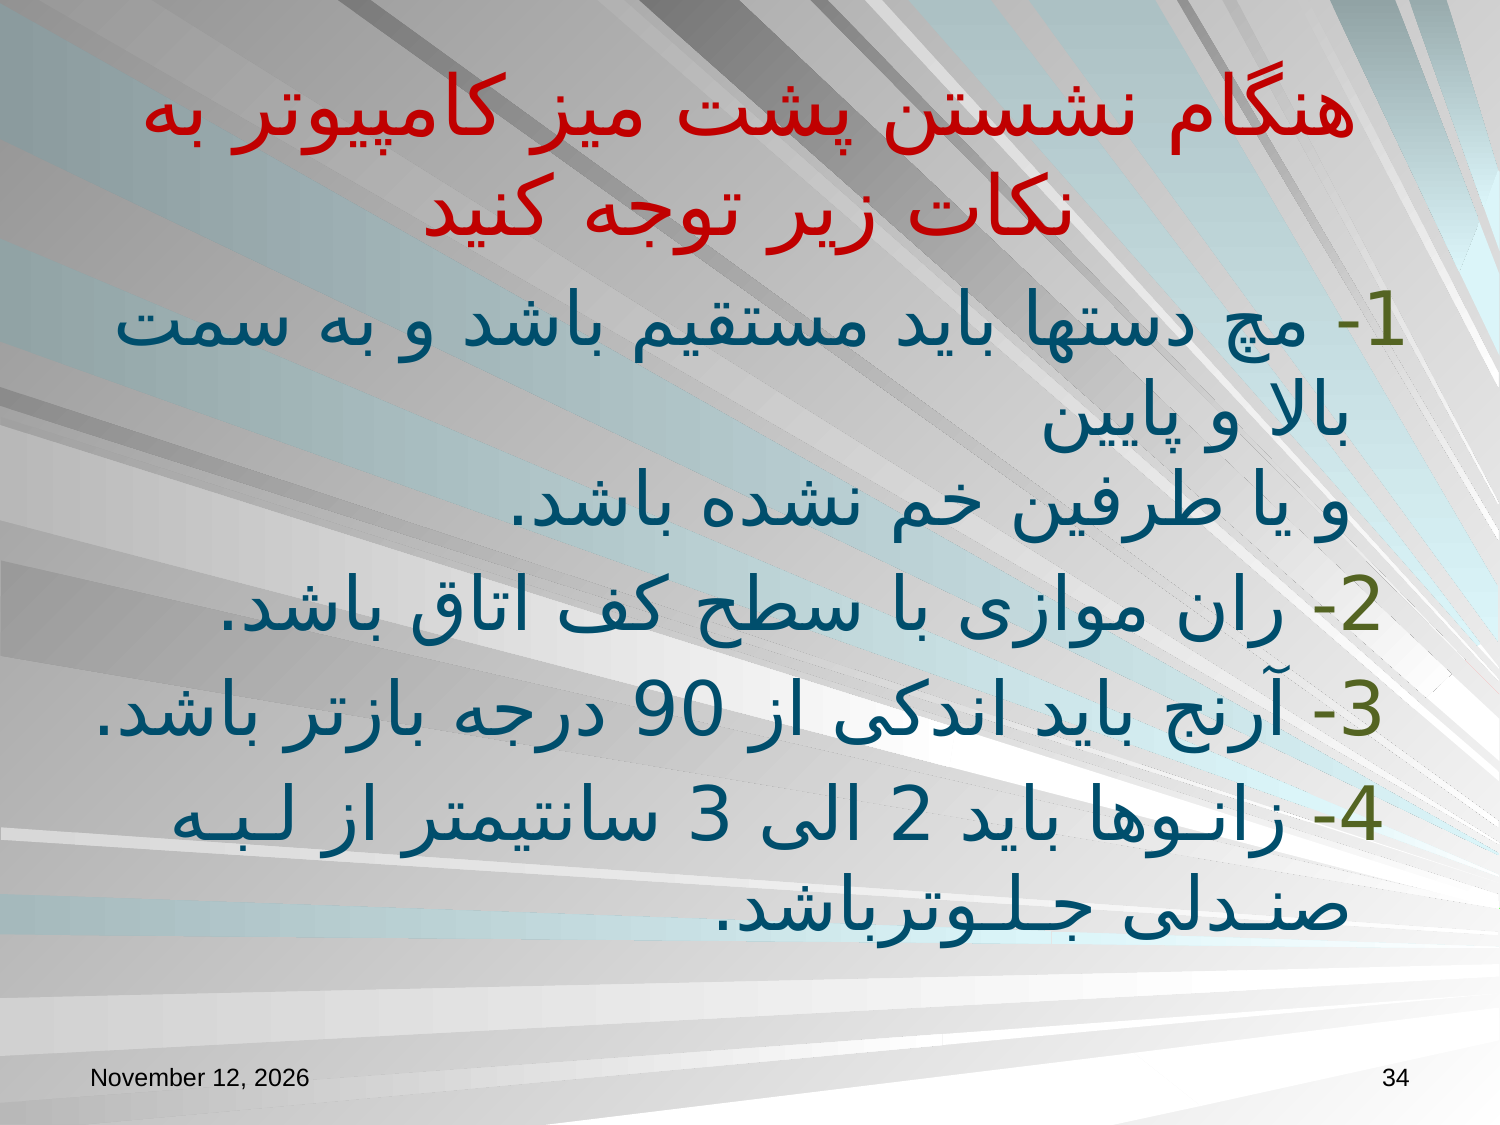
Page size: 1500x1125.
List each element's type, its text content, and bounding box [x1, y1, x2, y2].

slide_number 34 [1074, 1023, 1426, 1100]
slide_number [74, 1023, 426, 1100]
title هنگام نشستن پشت میز کامپیوتر به نکات زیر توجه کنید [74, 77, 1426, 262]
list 1- مچ دستها باید مستقیم باشد و به سمت بالا و پایین و یا طرفین خم نشده باشد. 2- ران موازی با سطح کف اتاق باشد. 3- آرنج باید اندکی از 90 درجه بازتر باشد. 4- زانـوها باید 2 الی 3 سانتیمتر از لـبـه صنـدلی جـلـوترباشد. [74, 262, 1426, 1006]
